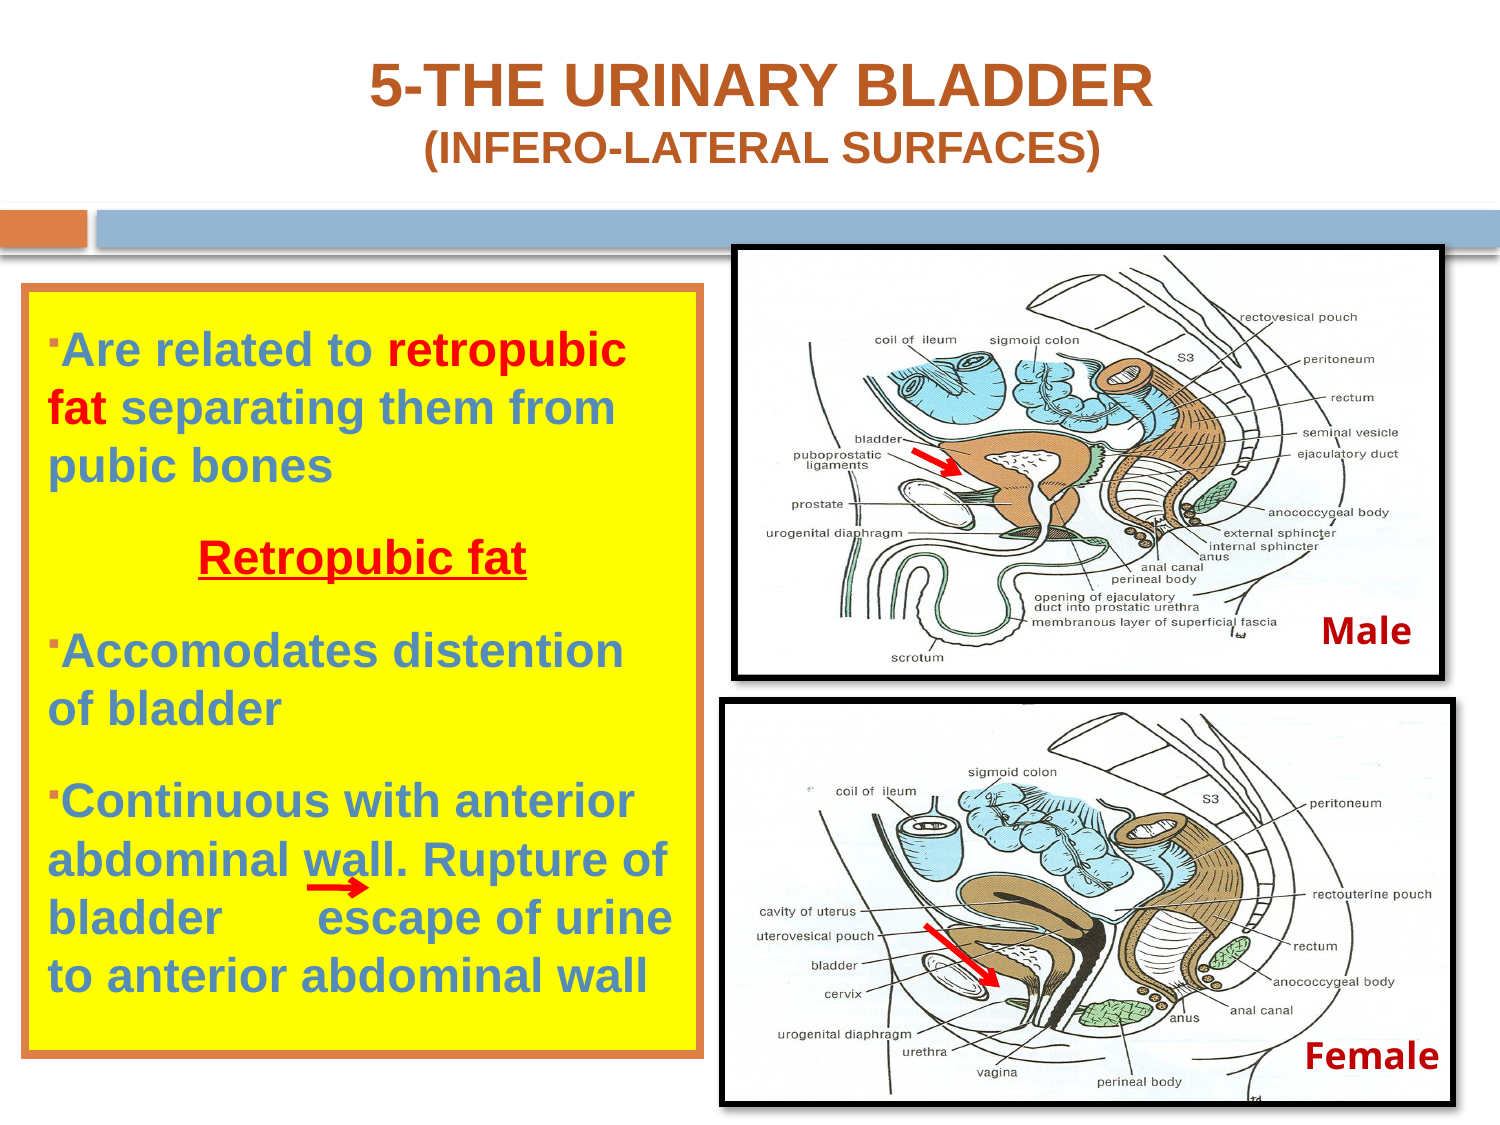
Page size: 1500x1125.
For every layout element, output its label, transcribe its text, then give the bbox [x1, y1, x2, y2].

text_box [924, 924, 1001, 988]
picture [724, 703, 1451, 1102]
list Are related to retropubic fat separating them from pubic bones Retropubic fat Accomodates distention of bladder Continuous with anterior abdominal wall. Rupture of bladder escape of urine to anterior abdominal wall [21, 283, 704, 1059]
title 5-THE URINARY BLADDER (INFERO-LATERAL SURFACES) [99, 37, 1425, 181]
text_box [912, 449, 963, 476]
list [737, 249, 1440, 676]
